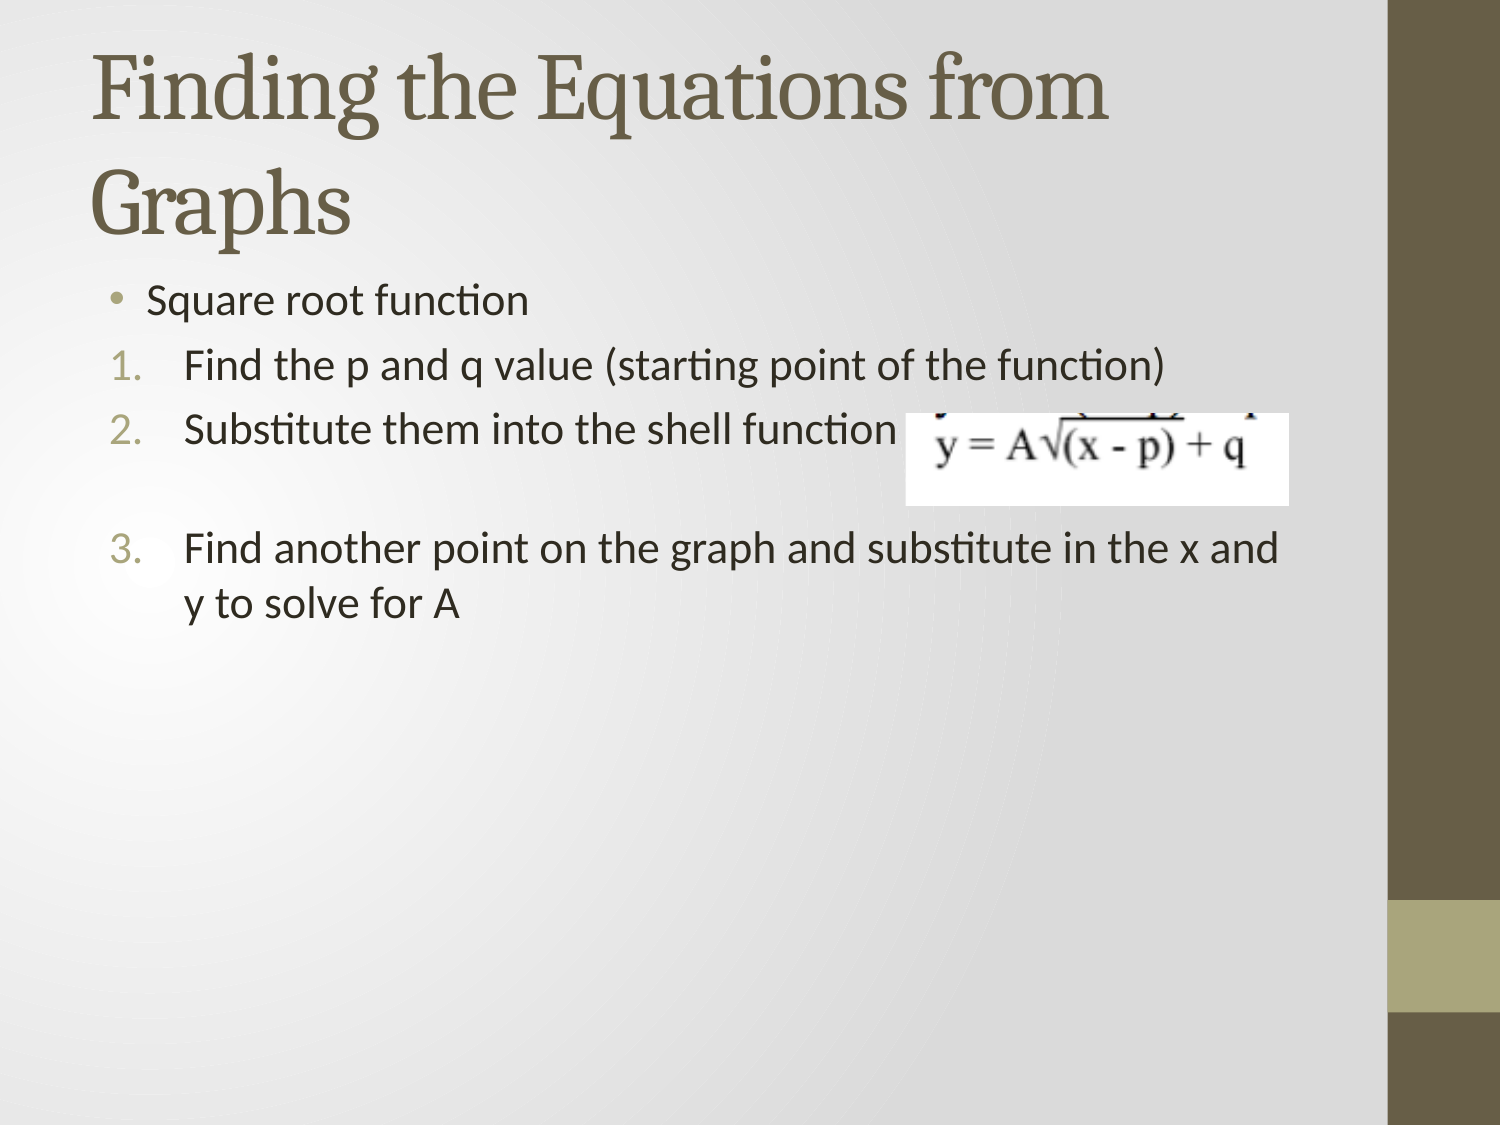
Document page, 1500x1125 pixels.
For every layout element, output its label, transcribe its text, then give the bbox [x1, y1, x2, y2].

picture [905, 413, 1290, 506]
list Square root function Find the p and q value (starting point of the function) Substitute them into the shell function Find another point on the graph and substitute in the x and y to solve for A [75, 262, 1325, 1050]
title Finding the Equations from Graphs [75, 45, 1325, 233]
